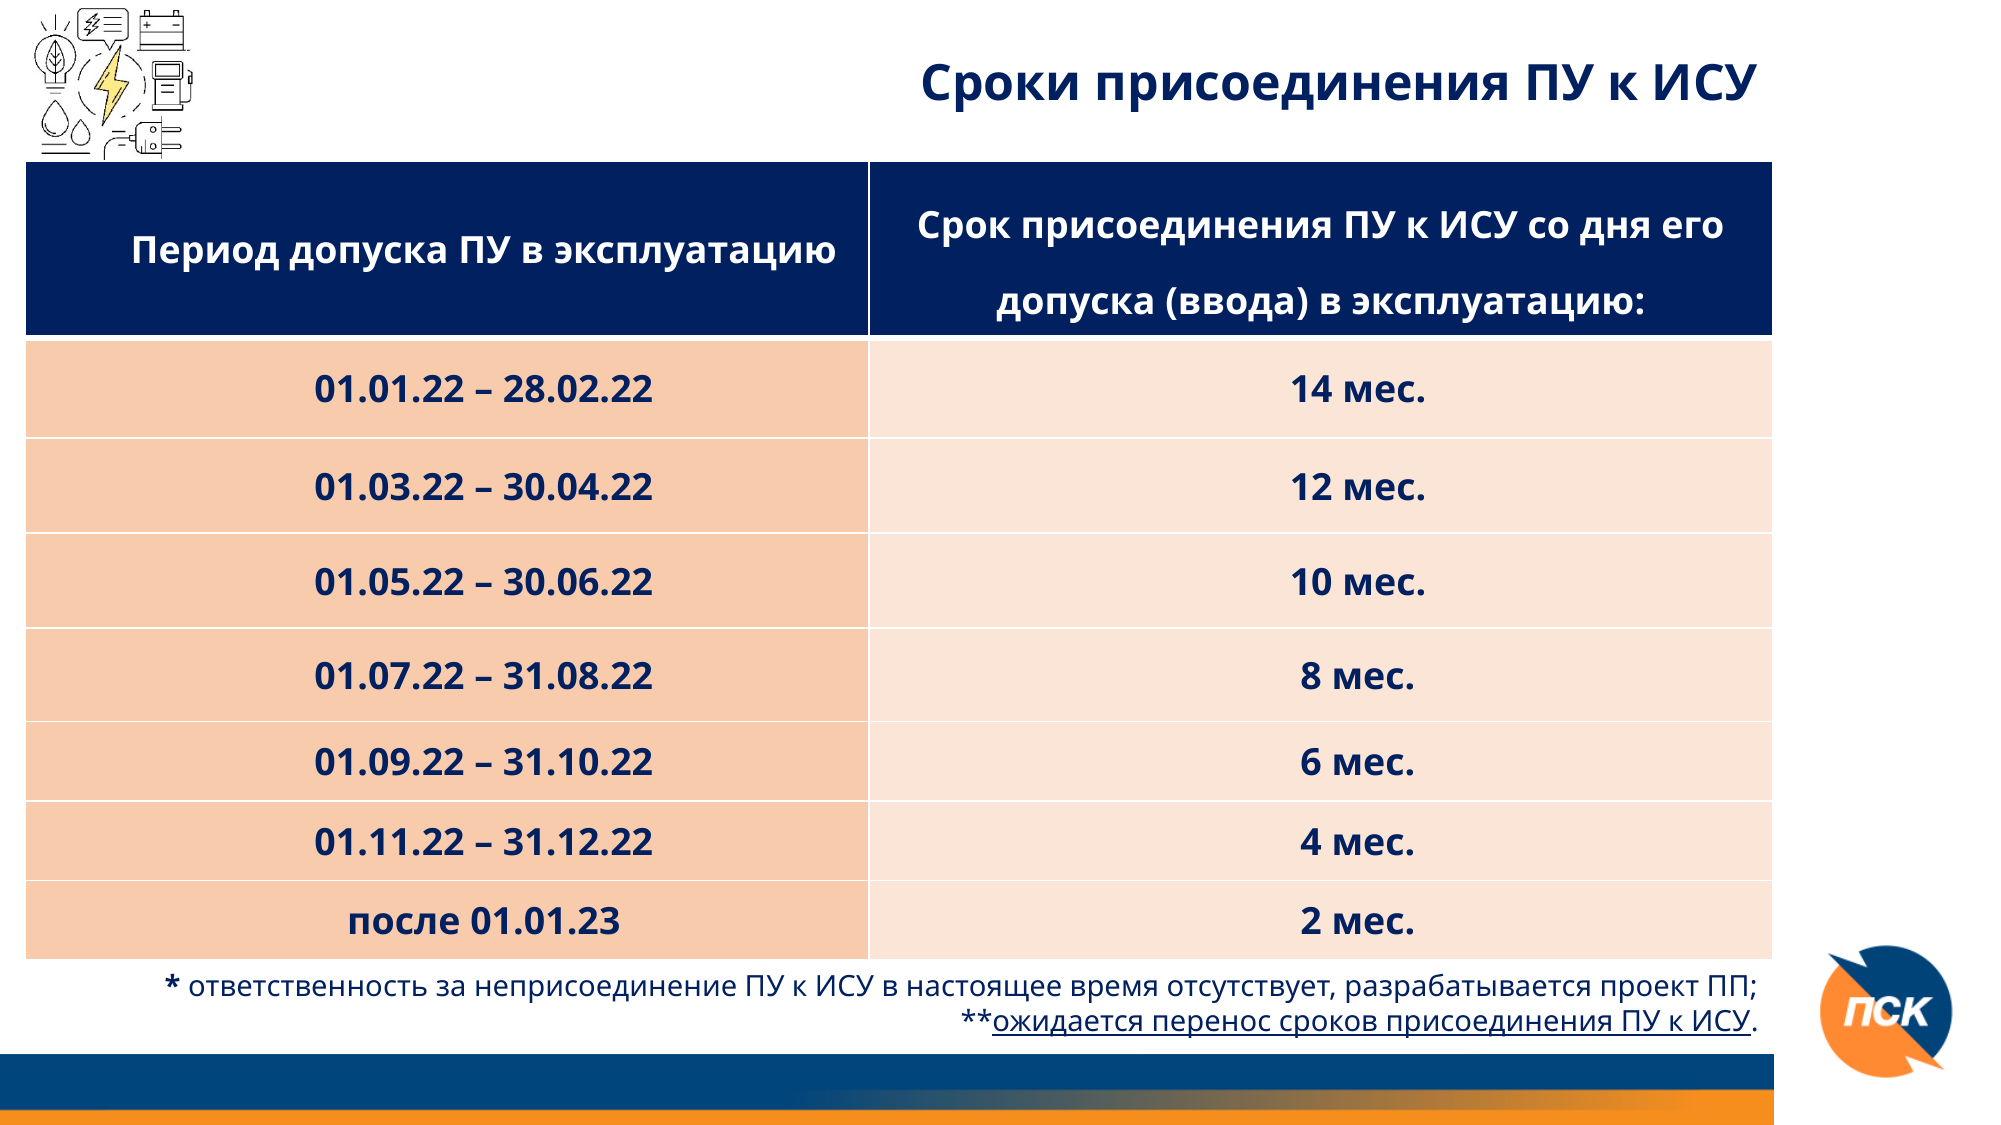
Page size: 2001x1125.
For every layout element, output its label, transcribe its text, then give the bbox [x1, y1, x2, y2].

picture [0, 898, 2000, 1125]
table_cell 4 мес. [870, 802, 1772, 880]
table_cell 12 мес. [870, 439, 1772, 532]
table_header Период допуска ПУ в эксплуатацию [26, 162, 868, 335]
table_cell после 01.01.23 [26, 881, 868, 959]
table_cell 6 мес. [870, 722, 1772, 800]
text_box Сроки присоединения ПУ к ИСУ [575, 42, 1774, 118]
table_cell 01.11.22 – 31.12.22 [26, 802, 868, 880]
table_cell 01.05.22 – 30.06.22 [26, 534, 868, 627]
picture [24, 0, 199, 172]
table_cell 14 мес. [870, 341, 1772, 437]
table_cell 01.01.22 – 28.02.22 [26, 341, 868, 437]
table_cell 01.07.22 – 31.08.22 [26, 629, 868, 721]
table_cell 10 мес. [870, 534, 1772, 627]
table_header Срок присоединения ПУ к ИСУ со дня его допуска (ввода) в эксплуатацию: [870, 162, 1772, 335]
table_cell 2 мес. [870, 881, 1772, 959]
table_cell 8 мес. [870, 629, 1772, 721]
text_box * ответственность за неприсоединение ПУ к ИСУ в настоящее время отсутствует, разрабатывается проект ПП; **ожидается перенос сроков присоединения ПУ к ИСУ. [145, 959, 1773, 1054]
table_cell 01.09.22 – 31.10.22 [26, 722, 868, 800]
table_cell 01.03.22 – 30.04.22 [26, 439, 868, 532]
